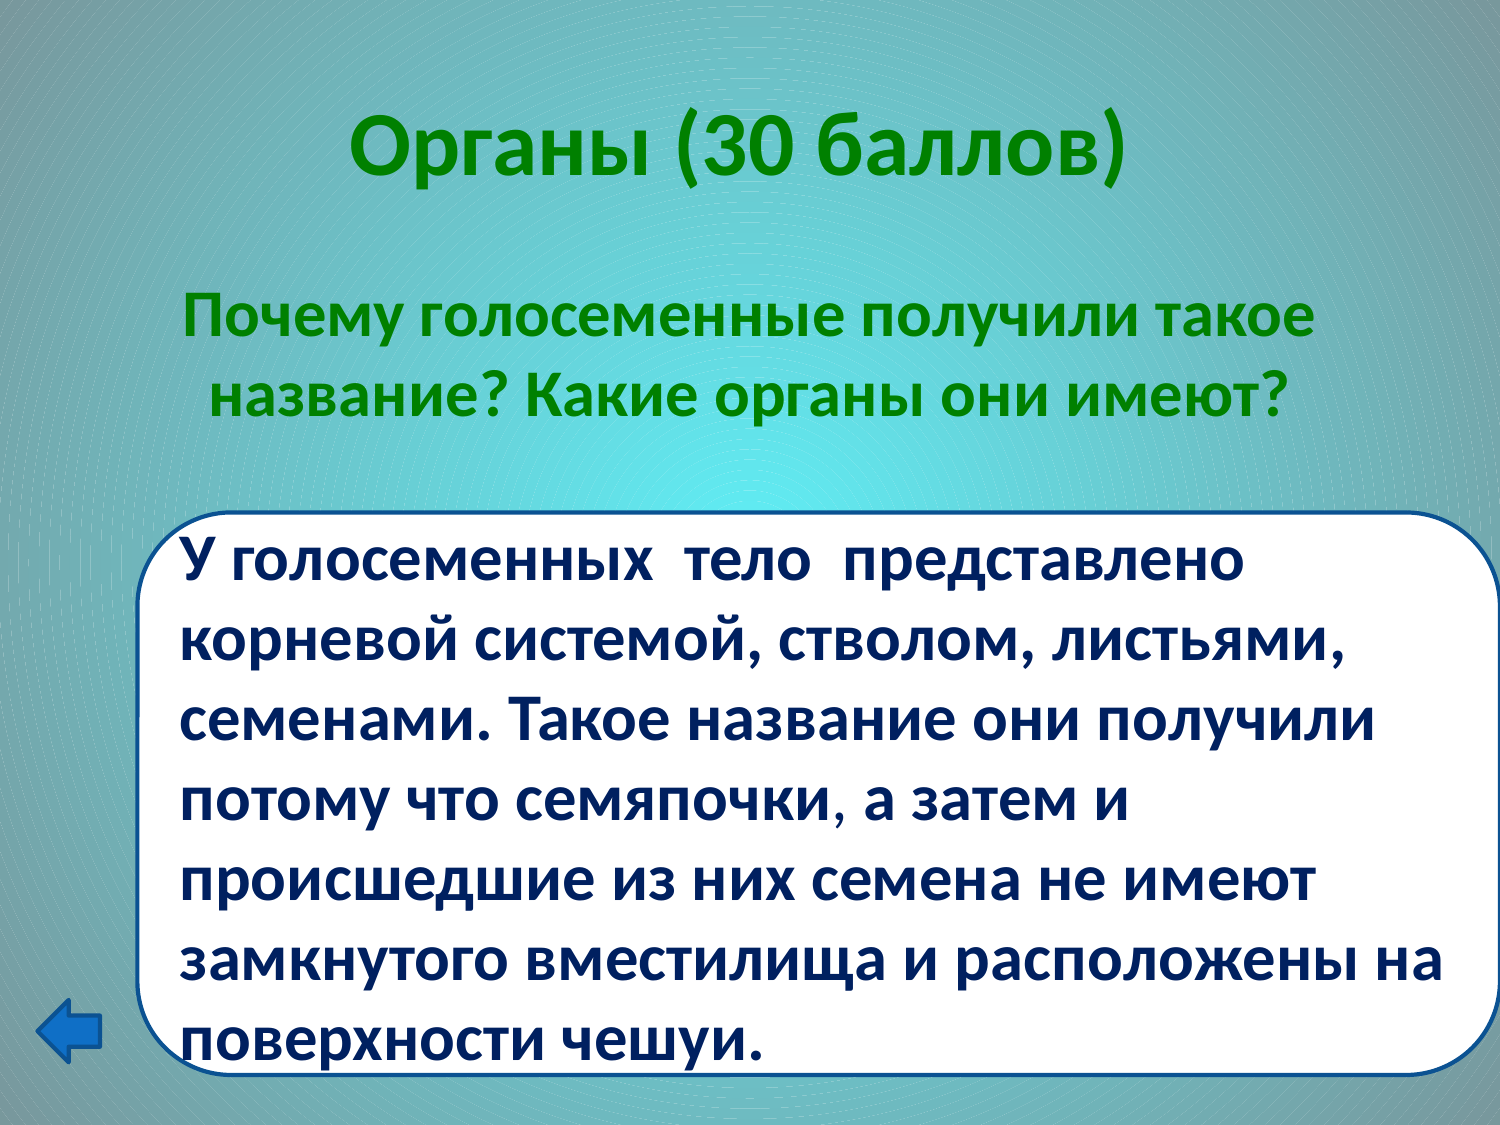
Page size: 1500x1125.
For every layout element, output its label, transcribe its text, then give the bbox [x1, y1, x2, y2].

list Почему голосеменные получили такое название? Какие органы они имеют? [75, 262, 1425, 1005]
text_box У голосеменных тело представлено корневой системой, стволом, листьями, семенами. Такое название они получили потому что семяпочки, а затем и происшедшие из них семена не имеют замкнутого вместилища и расположены на поверхности чешуи. [135, 510, 1500, 1078]
text_box [35, 997, 103, 1065]
title Органы (30 баллов) [75, 45, 1425, 233]
